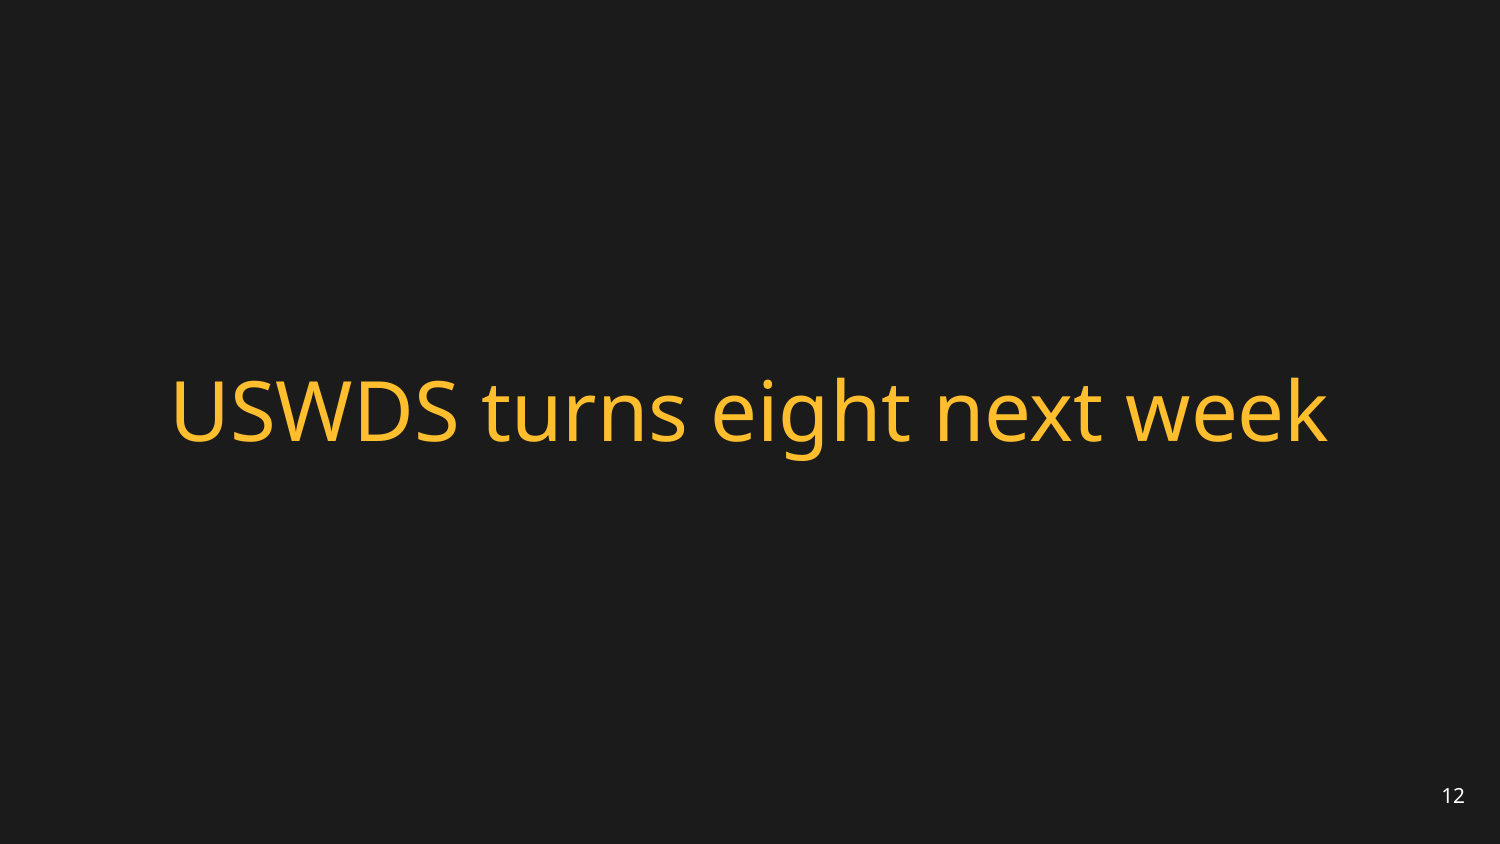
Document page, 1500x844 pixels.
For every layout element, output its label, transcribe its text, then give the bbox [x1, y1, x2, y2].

slide_number 12 [1389, 764, 1480, 830]
title USWDS turns eight next week [51, 72, 1449, 753]
